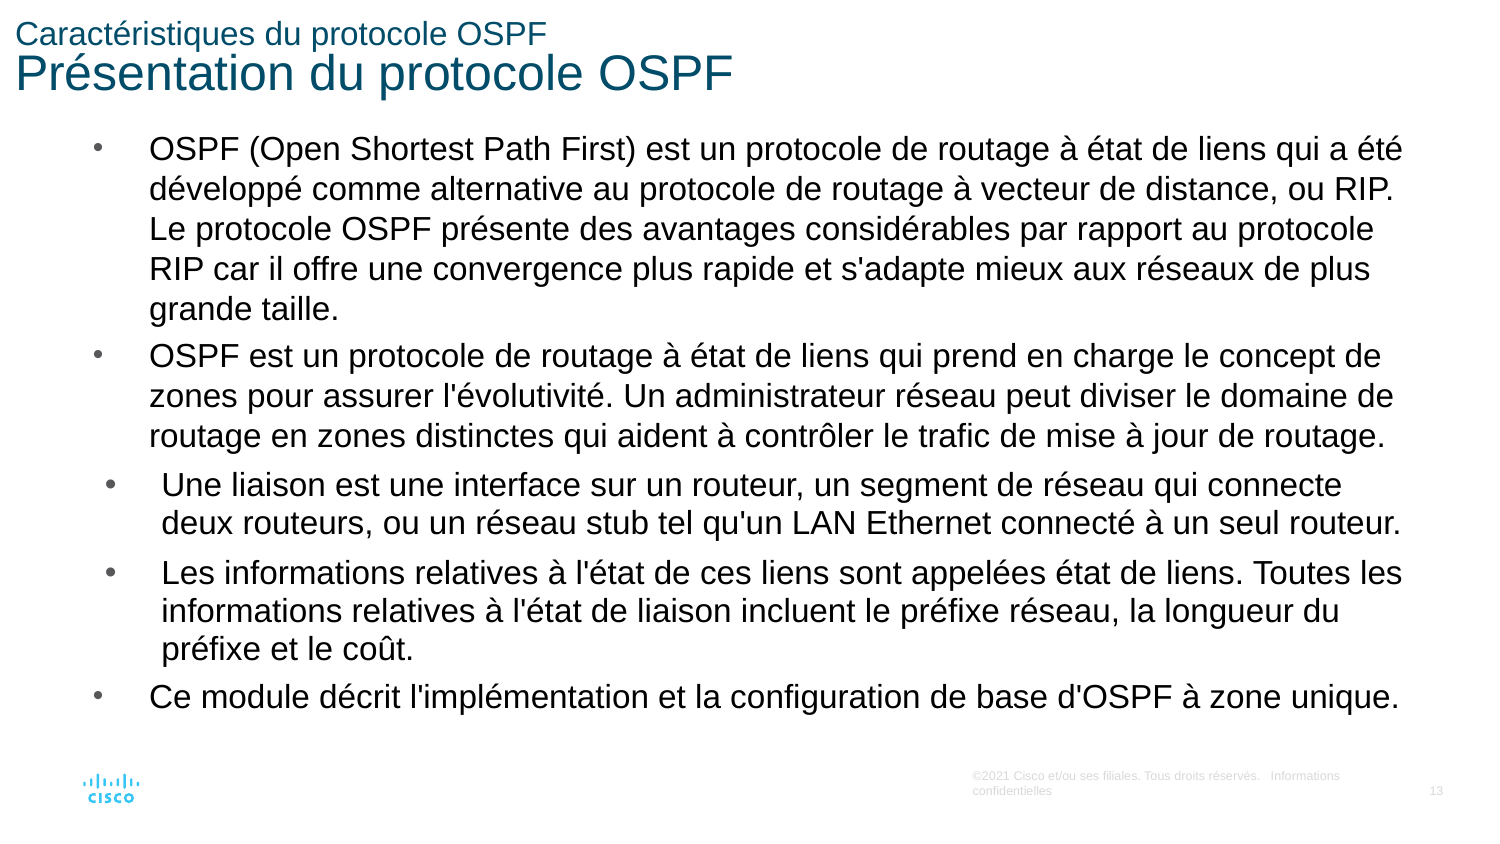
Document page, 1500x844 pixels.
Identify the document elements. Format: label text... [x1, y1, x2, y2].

list OSPF (Open Shortest Path First) est un protocole de routage à état de liens qui a été développé comme alternative au protocole de routage à vecteur de distance, ou RIP. Le protocole OSPF présente des avantages considérables par rapport au protocole RIP car il offre une convergence plus rapide et s'adapte mieux aux réseaux de plus grande taille. OSPF est un protocole de routage à état de liens qui prend en charge le concept de zones pour assurer l'évolutivité. Un administrateur réseau peut diviser le domaine de routage en zones distinctes qui aident à contrôler le trafic de mise à jour de routage. Une liaison est une interface sur un routeur, un segment de réseau qui connecte deux routeurs, ou un réseau stub tel qu'un LAN Ethernet connecté à un seul routeur. Les informations relatives à l'état de ces liens sont appelées état de liens. Toutes les informations relatives à l'état de liaison incluent le préfixe réseau, la longueur du préfixe et le coût. Ce module décrit l'implémentation et la configuration de base d'OSPF à zone unique. [77, 120, 1437, 726]
title Caractéristiques du protocole OSPF Présentation du protocole OSPF [0, 0, 1369, 121]
